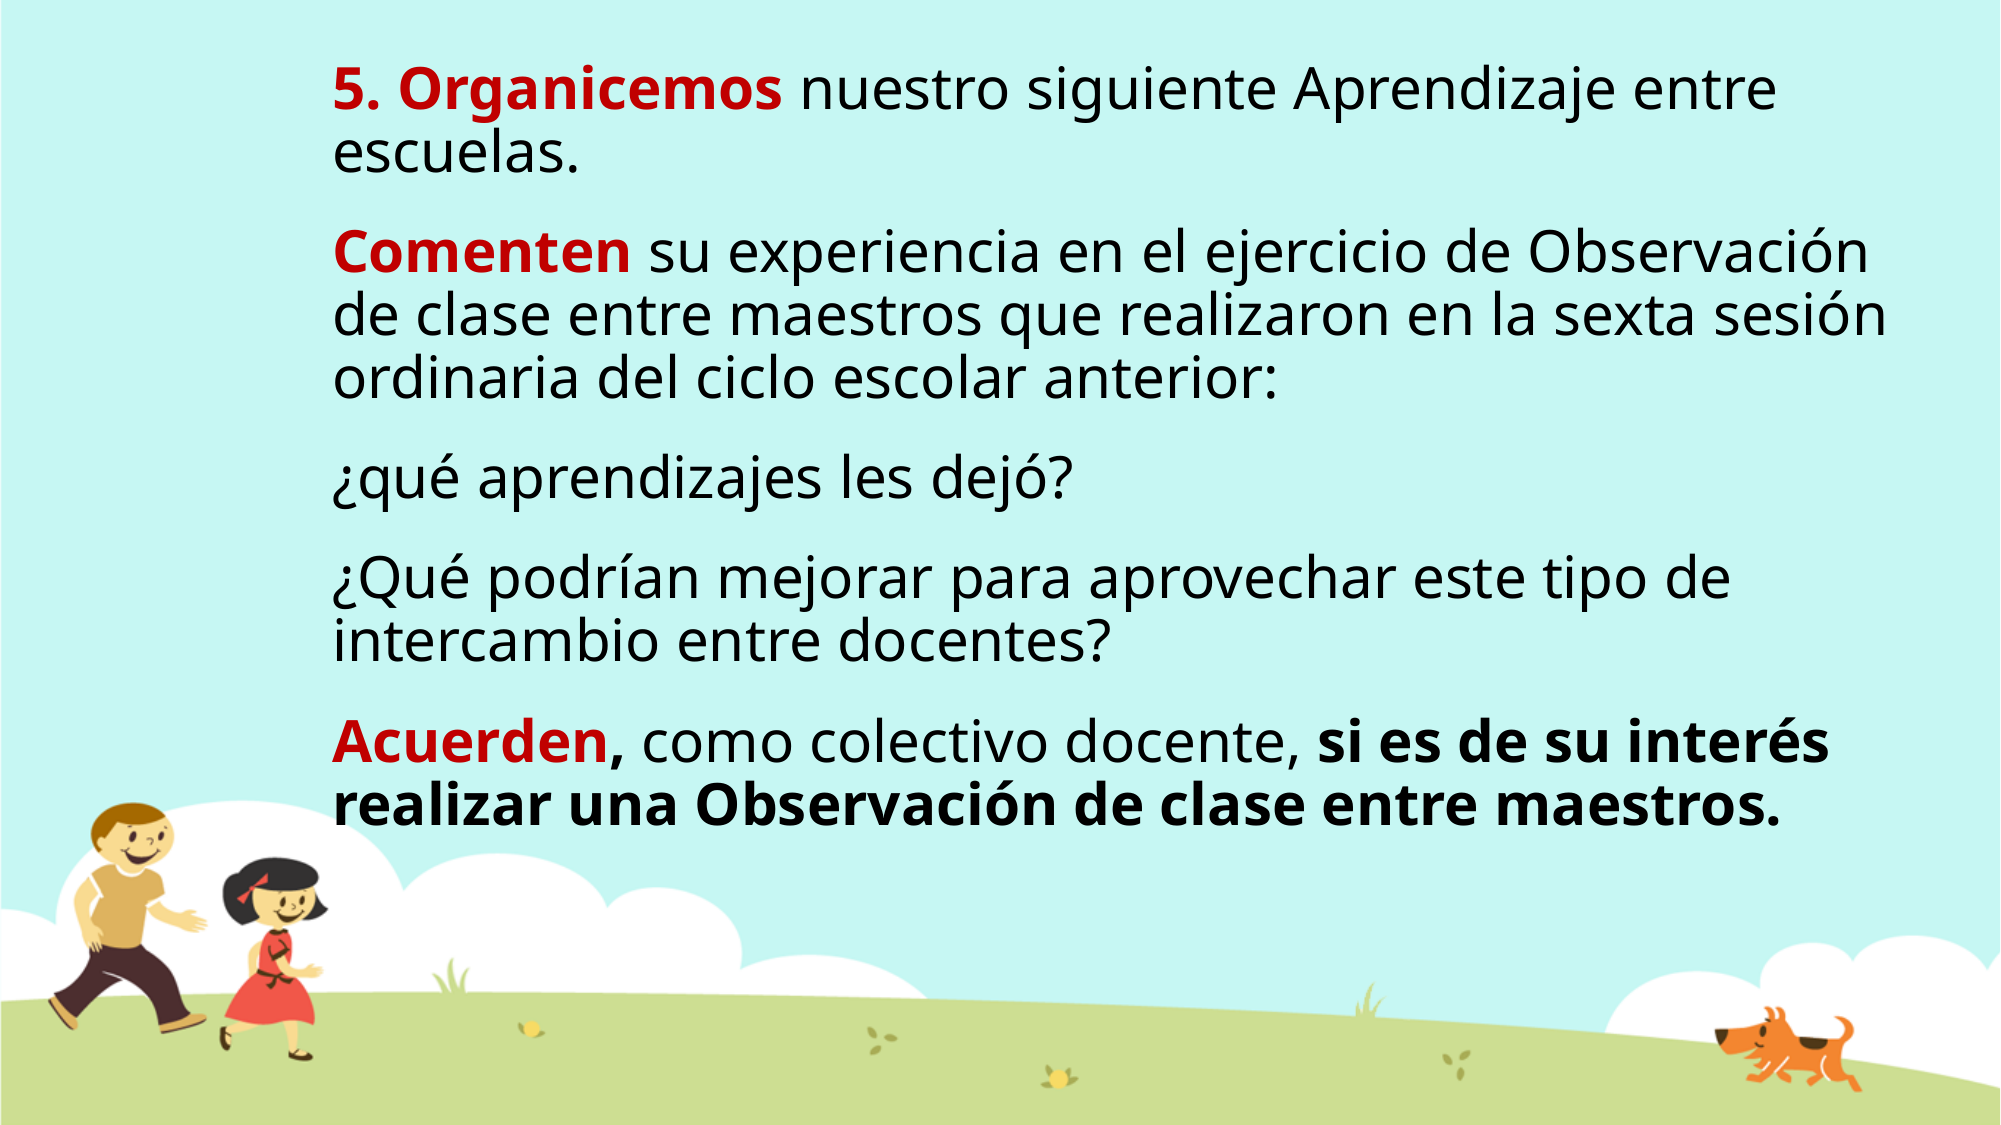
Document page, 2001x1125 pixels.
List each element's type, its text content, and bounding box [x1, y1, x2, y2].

list 5. Organicemos nuestro siguiente Aprendizaje entre escuelas. Comenten su experiencia en el ejercicio de Observación de clase entre maestros que realizaron en la sexta sesión ordinaria del ciclo escolar anterior: ¿qué aprendizajes les dejó? ¿Qué podrían mejorar para aprovechar este tipo de intercambio entre docentes? Acuerden, como colectivo docente, si es de su interés realizar una Observación de clase entre maestros. [309, 51, 1923, 1050]
picture [0, 0, 2001, 1125]
